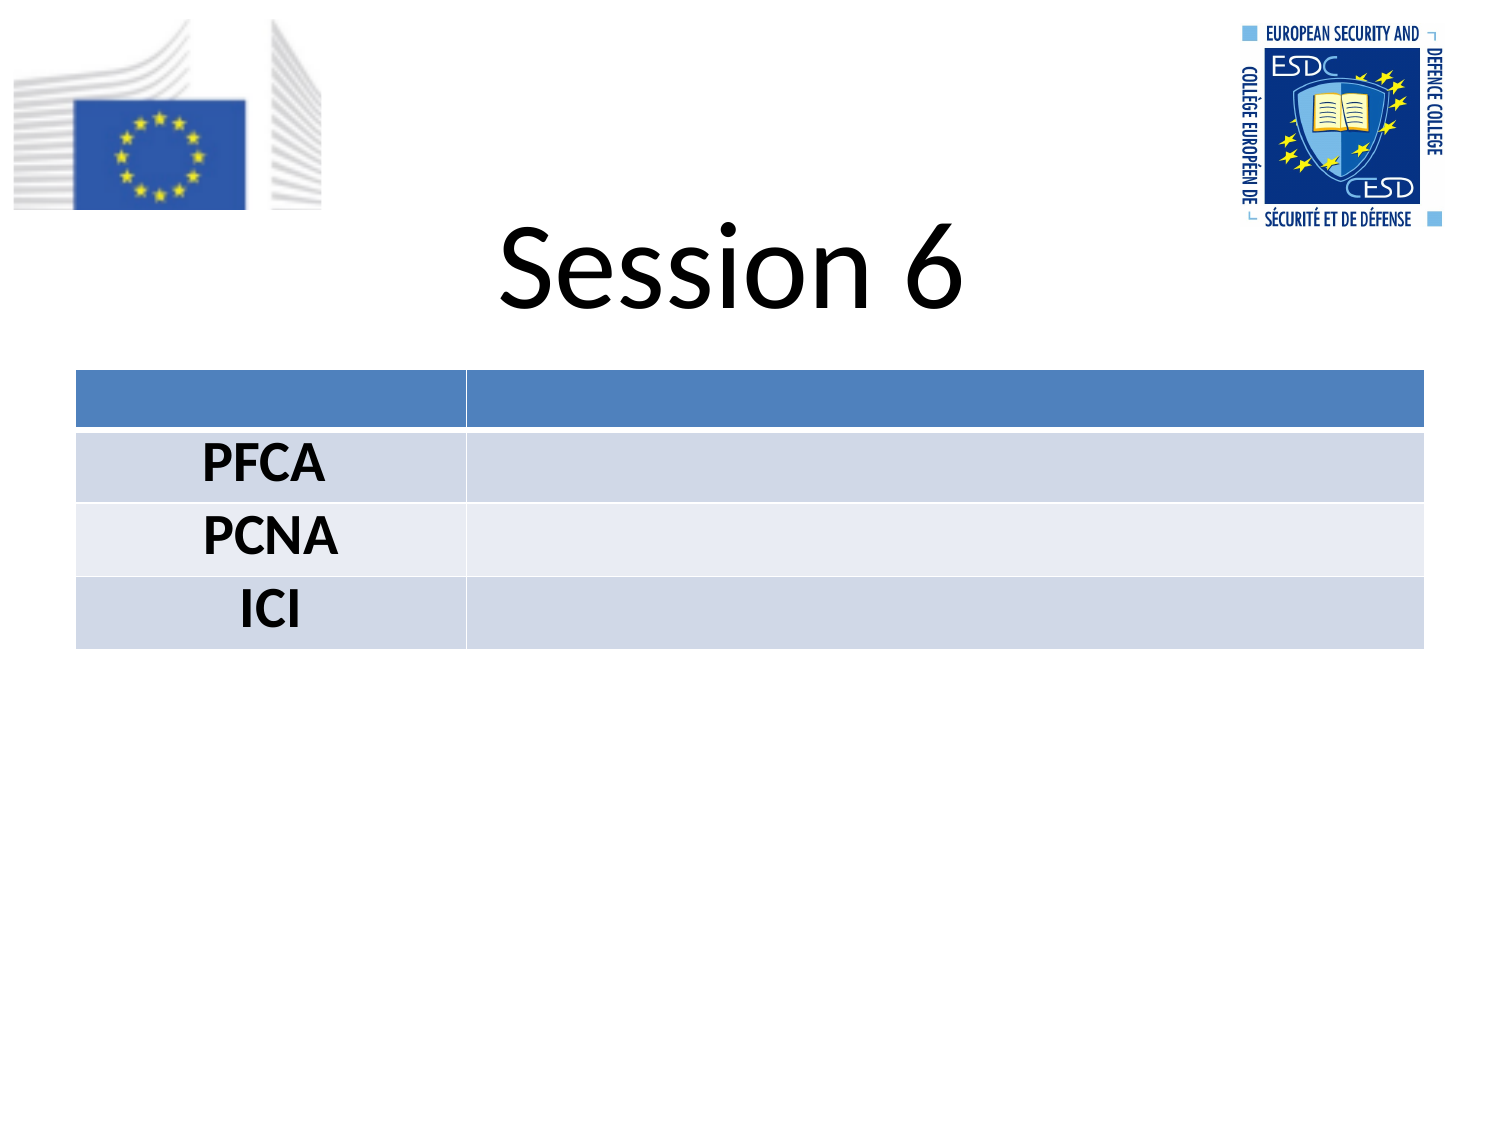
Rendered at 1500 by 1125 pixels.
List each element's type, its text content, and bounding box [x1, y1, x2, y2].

title Session 6 [56, 165, 1407, 353]
table_header [76, 370, 466, 427]
table_cell ICI [76, 577, 466, 649]
table_cell [467, 504, 1424, 576]
table_cell PFCA [76, 433, 466, 502]
table_header [467, 370, 1424, 427]
table_cell PCNA [76, 504, 466, 576]
table_cell [467, 433, 1424, 502]
table_cell [467, 577, 1424, 649]
picture [13, 19, 322, 210]
picture [1239, 23, 1446, 227]
